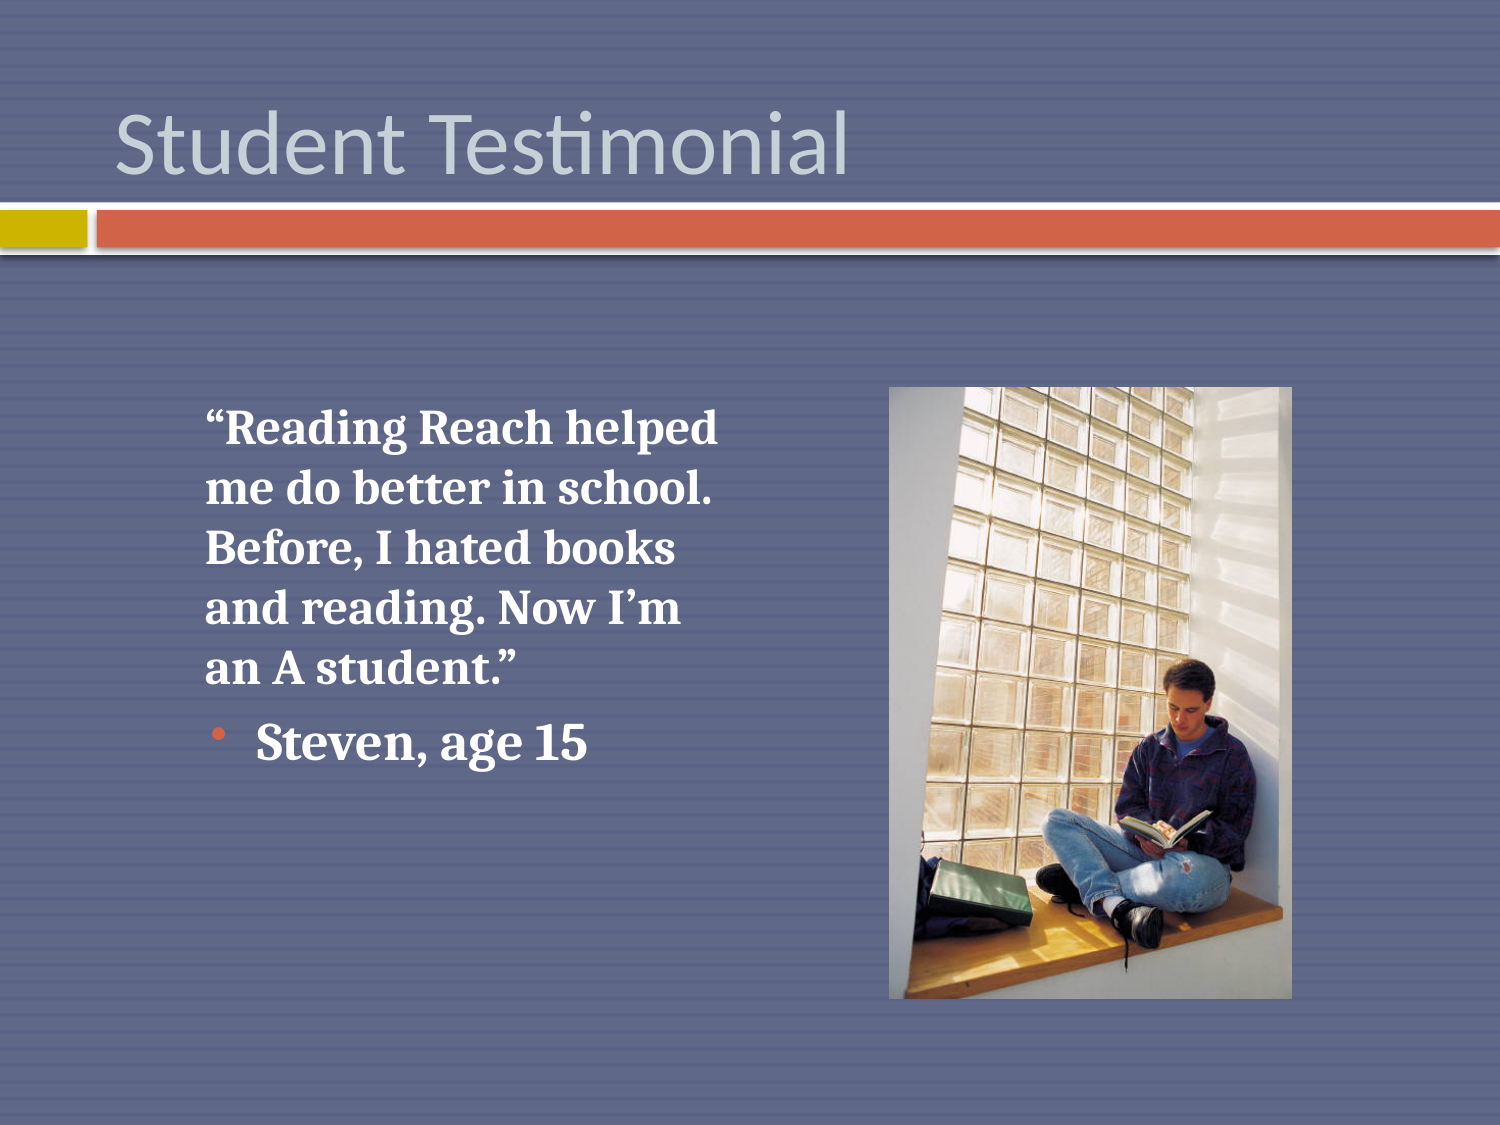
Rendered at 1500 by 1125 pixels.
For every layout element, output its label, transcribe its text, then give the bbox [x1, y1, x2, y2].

title Student Testimonial [99, 37, 1438, 200]
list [888, 387, 1292, 999]
list “Reading Reach helped me do better in school. Before, I hated books and reading. Now I’m an A student.” Steven, age 15 [137, 387, 756, 999]
